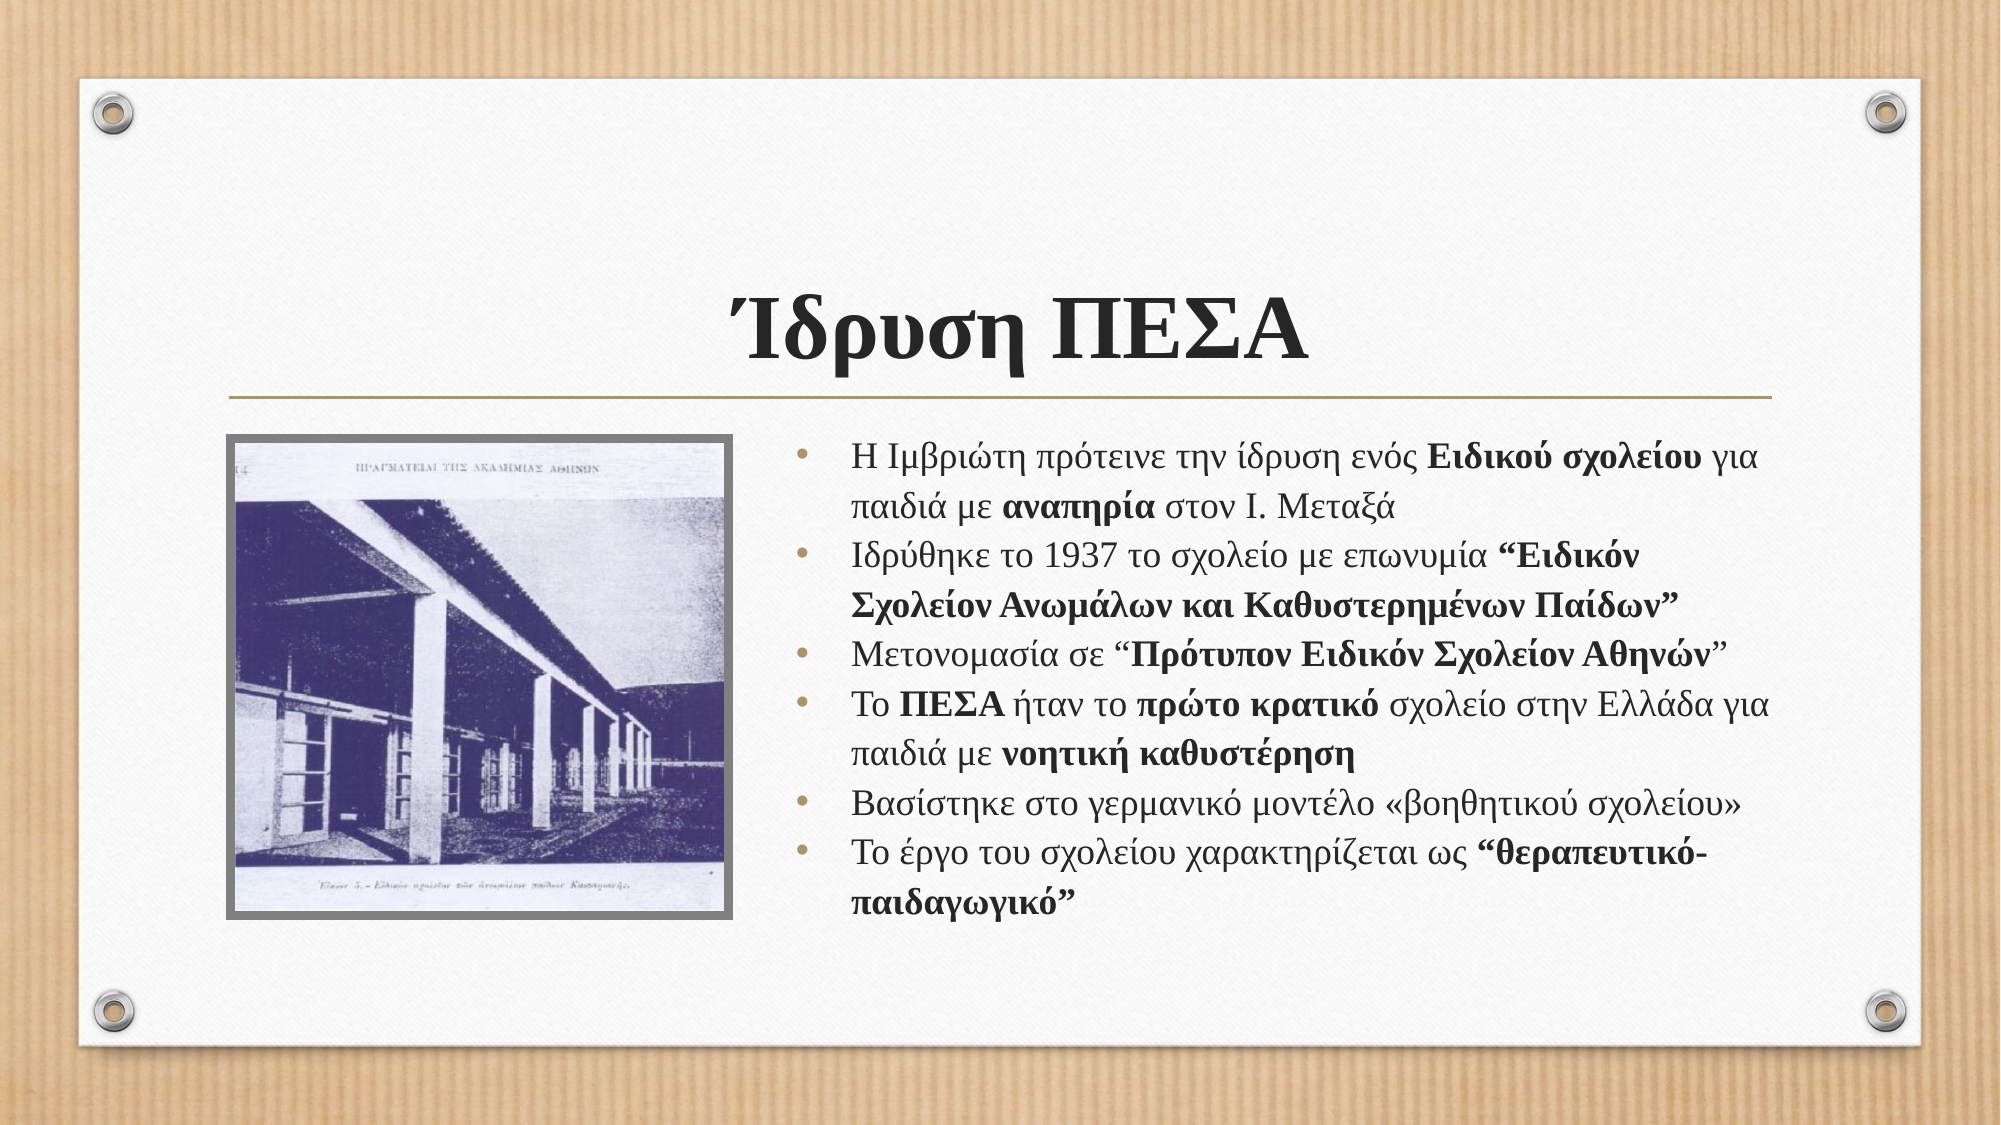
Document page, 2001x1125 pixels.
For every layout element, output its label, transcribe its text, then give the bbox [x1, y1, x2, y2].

list Η Ιμβριώτη πρότεινε την ίδρυση ενός Eιδικού σχολείου για παιδιά με αναπηρία στον Ι. Μεταξά Ιδρύθηκε το 1937 το σχολείο με επωνυμία “Ειδικόν Σχολείον Ανωμάλων και Καθυστερημένων Παίδων” Μετονομασία σε “Πρότυπον Ειδικόν Σχολείον Αθηνών” Το ΠΕΣΑ ήταν το πρώτο κρατικό σχολείο στην Ελλάδα για παιδιά με νοητική καθυστέρηση Βασίστηκε στο γερμανικό μοντέλο «βοηθητικού σχολείου» Το έργο του σχολείου χαρακτηρίζεται ως “θεραπευτικό-παιδαγωγικό” [761, 419, 1788, 964]
picture [0, 0, 2001, 1125]
title Ίδρυση ΠΕΣΑ [235, 214, 1811, 429]
